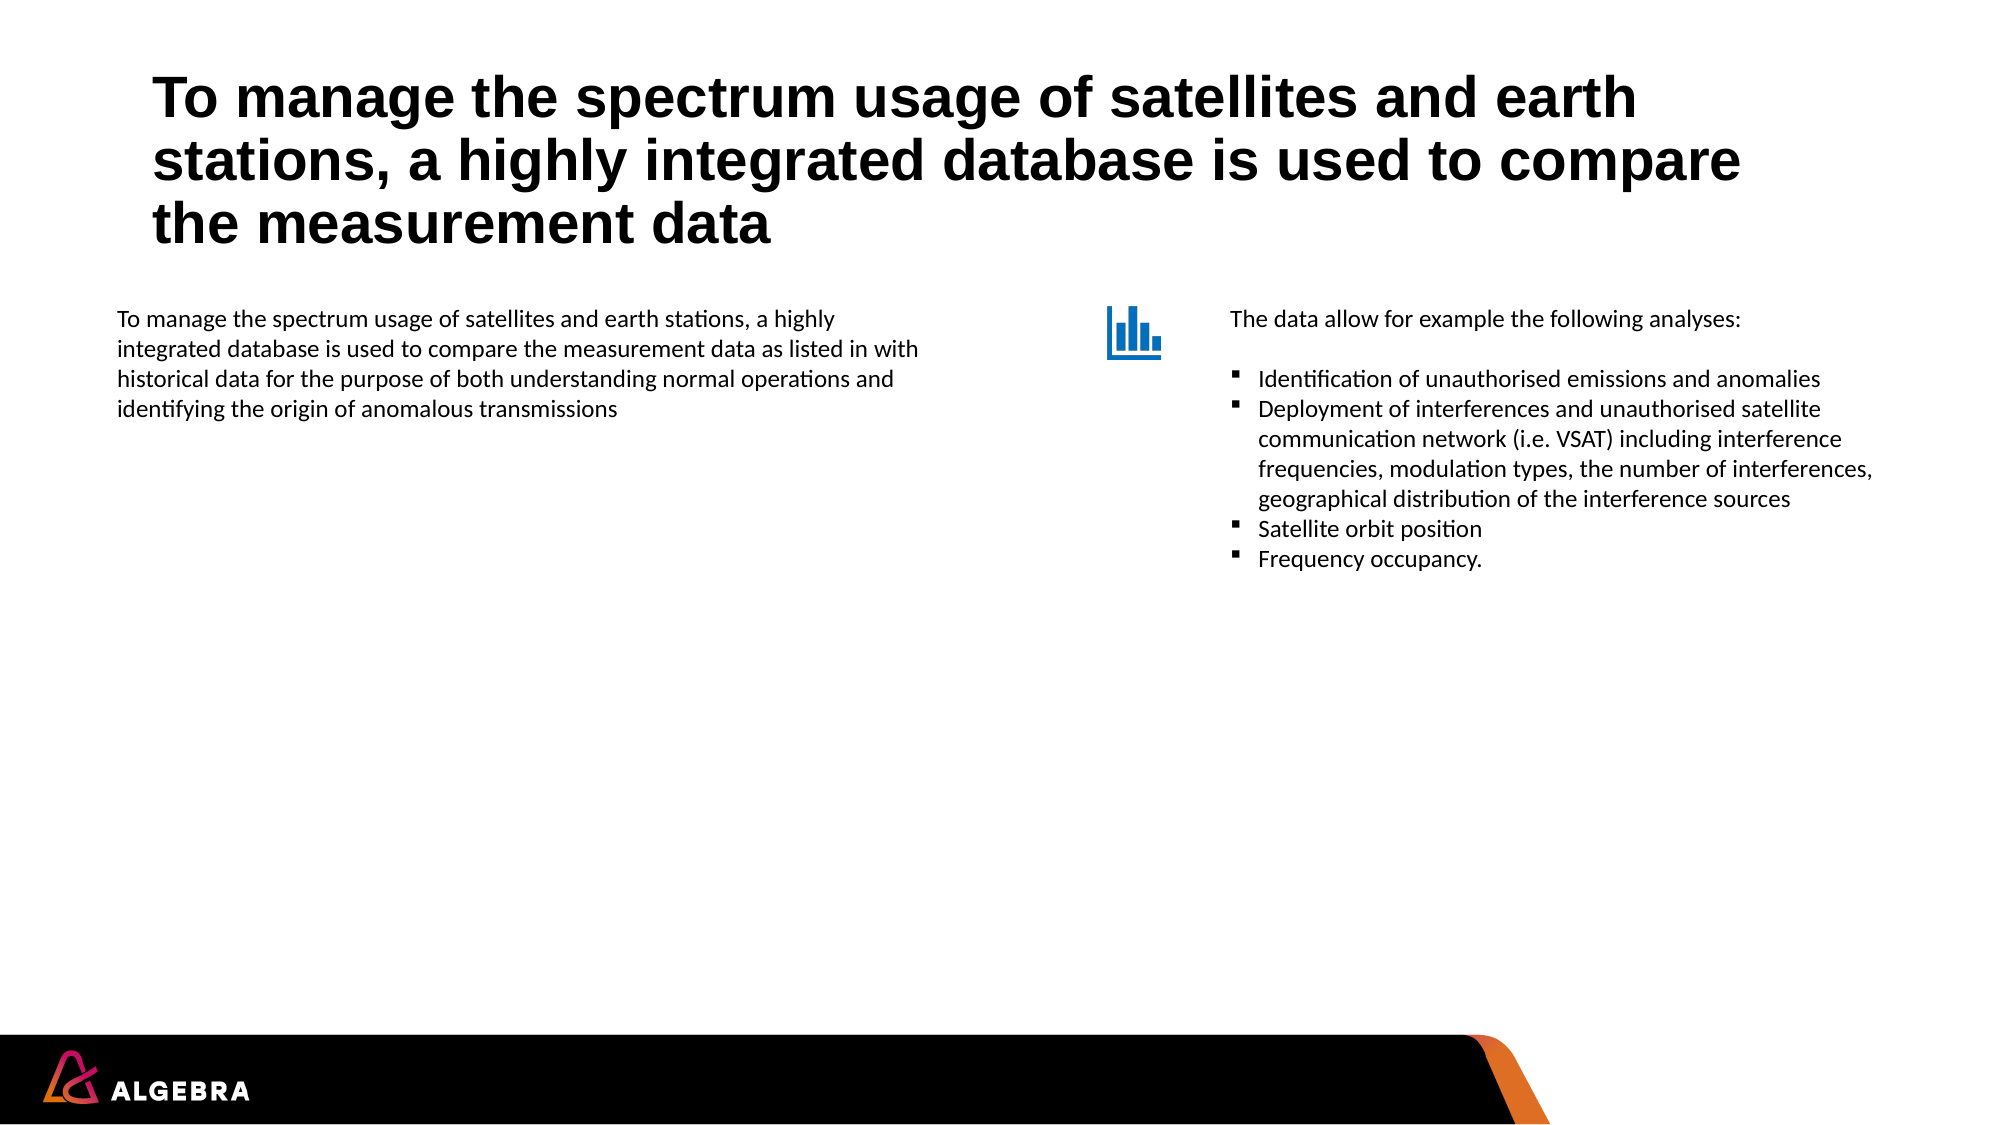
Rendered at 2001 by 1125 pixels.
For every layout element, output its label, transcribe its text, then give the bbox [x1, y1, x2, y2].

title To manage the spectrum usage of satellites and earth stations, a highly integrated database is used to compare the measurement data [137, 59, 1863, 278]
text_box To manage the spectrum usage of satellites and earth stations, a highly integrated database is used to compare the measurement data as listed in with historical data for the purpose of both understanding normal operations and identifying the origin of anomalous transmissions [101, 294, 942, 563]
picture [1096, 295, 1172, 371]
text_box The data allow for example the following analyses: Identification of unauthorised emissions and anomalies Deployment of interferences and unauthorised satellite communication network (i.e. VSAT) including interference frequencies, modulation types, the number of interferences, geographical distribution of the interference sources Satellite orbit position Frequency occupancy. [1214, 294, 1901, 700]
picture [0, 1034, 1733, 1125]
